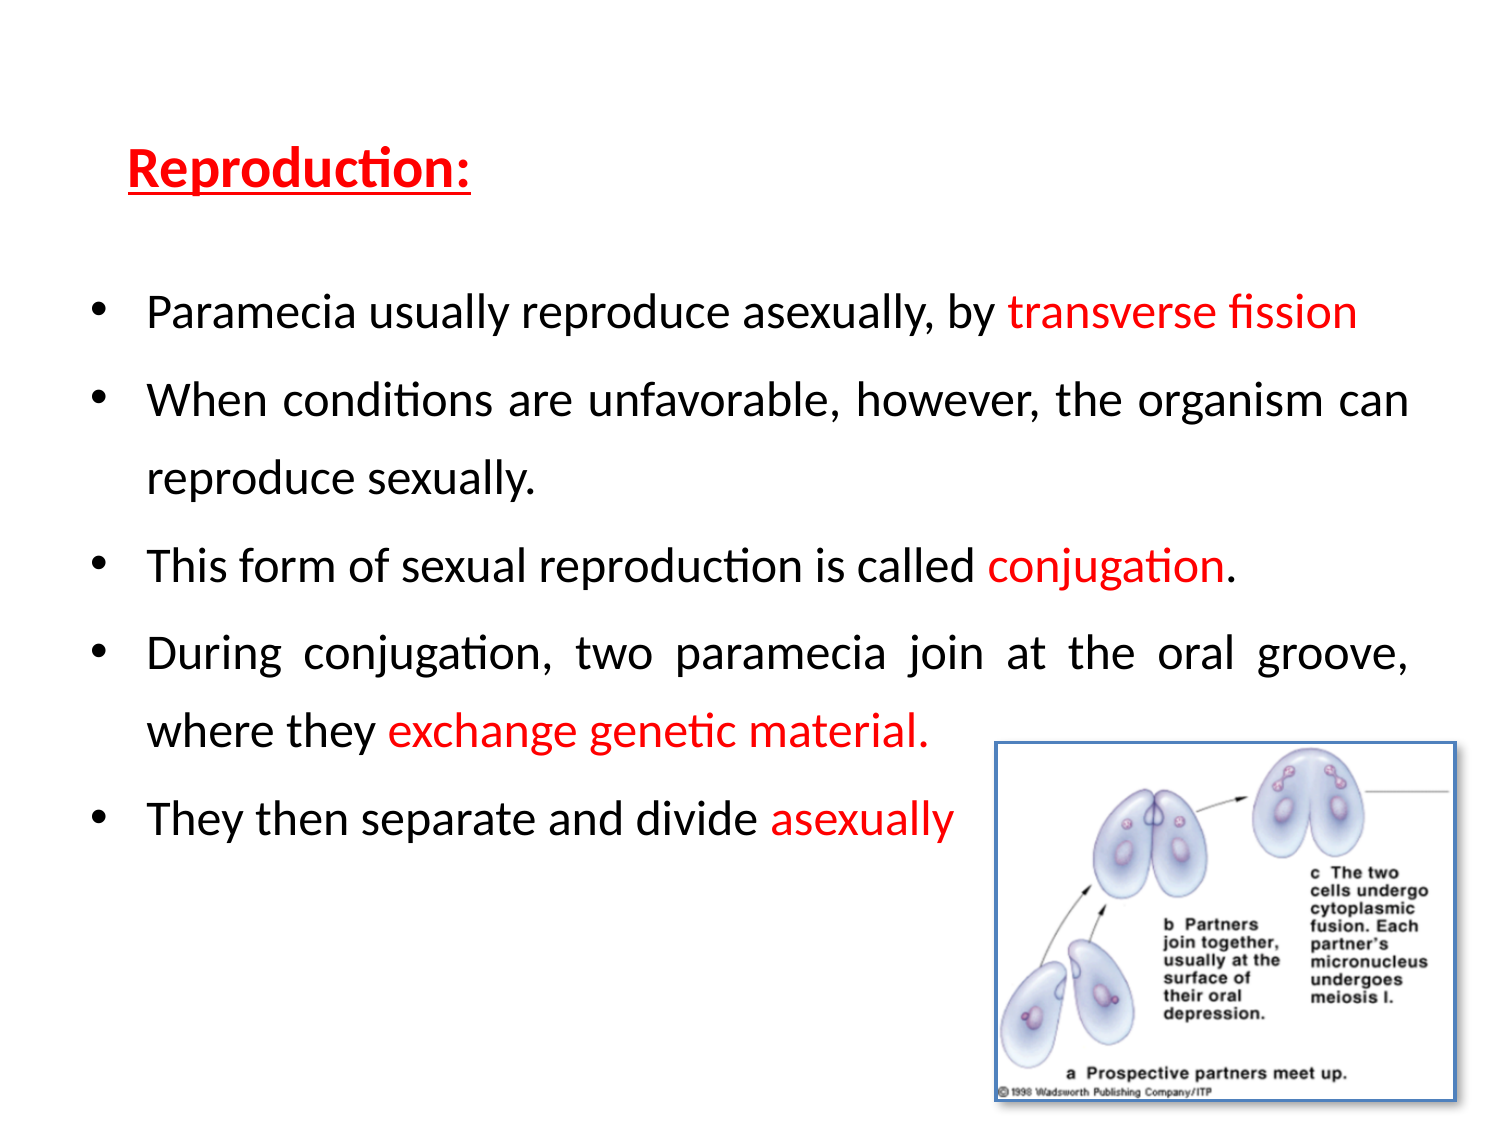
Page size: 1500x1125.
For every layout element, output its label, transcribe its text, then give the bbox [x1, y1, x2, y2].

text_box Reproduction: [113, 122, 487, 207]
list Paramecia usually reproduce asexually, by transverse fission When conditions are unfavorable, however, the organism can reproduce sexually. This form of sexual reproduction is called conjugation. During conjugation, two paramecia join at the oral groove, where they exchange genetic material. They then separate and divide asexually [75, 252, 1425, 925]
picture [997, 744, 1454, 1099]
